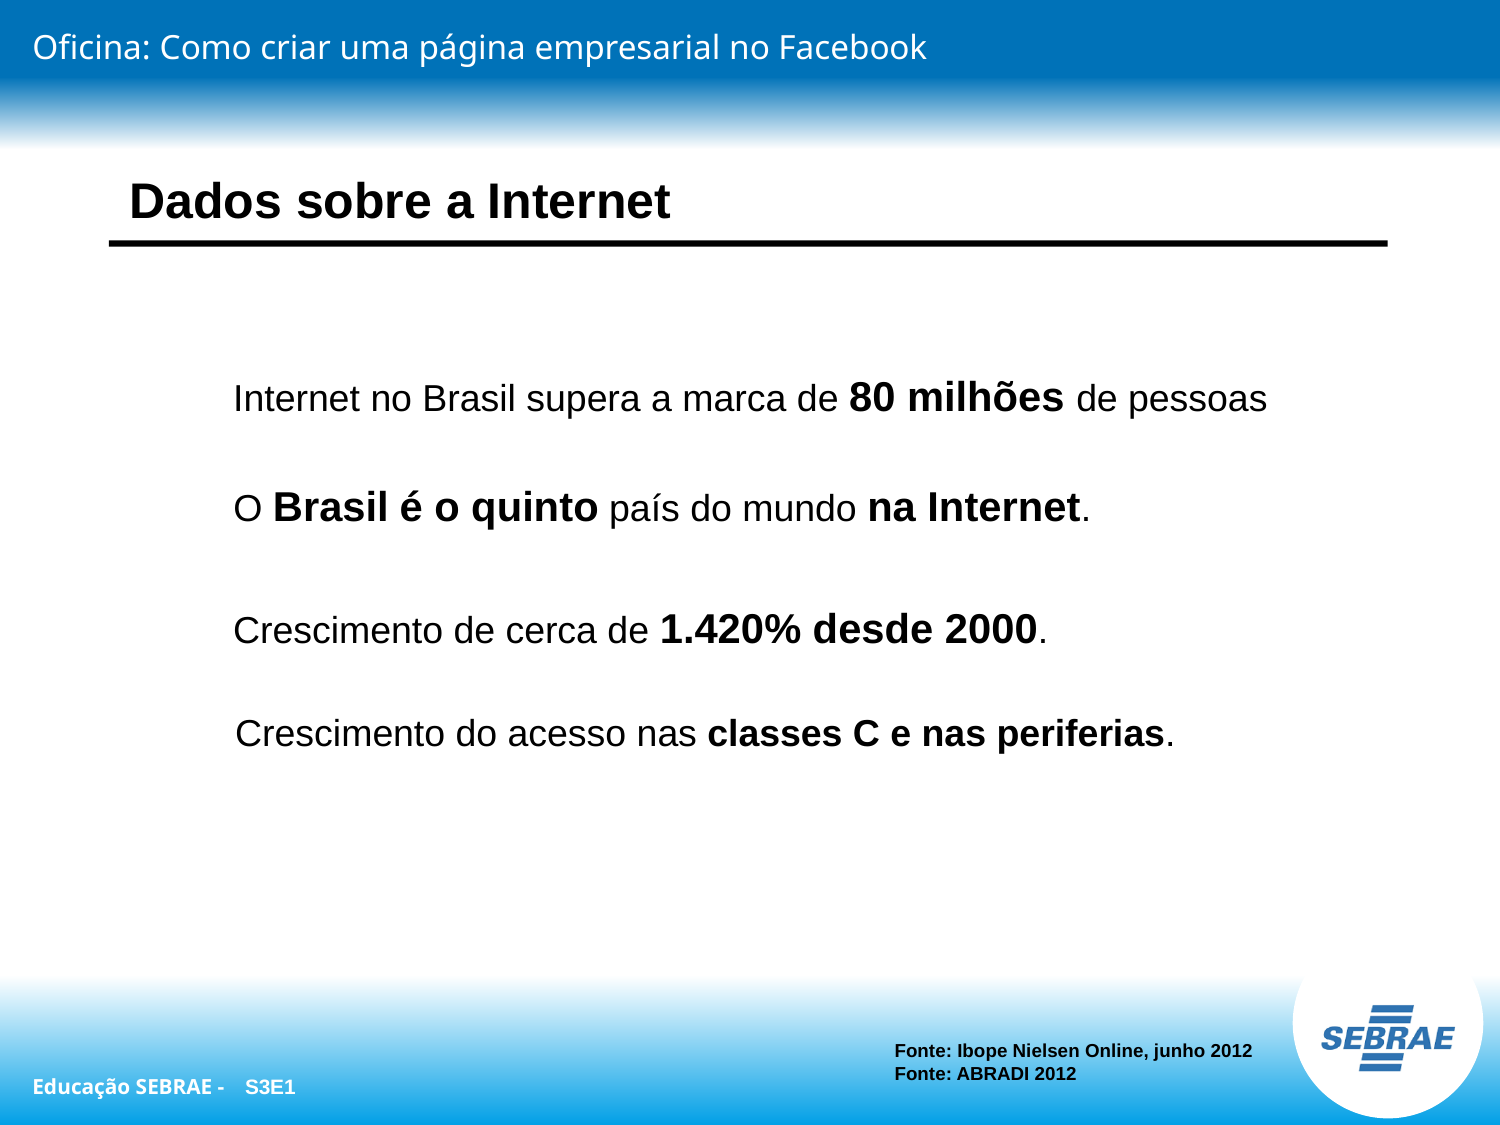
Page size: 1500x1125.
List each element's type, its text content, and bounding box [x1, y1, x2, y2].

text_box O Brasil é o quinto país do mundo na Internet. [218, 471, 1273, 537]
text_box Fonte: Ibope Nielsen Online, junho 2012 Fonte: ABRADI 2012 [879, 1031, 1277, 1092]
picture [1316, 999, 1463, 1076]
text_box Internet no Brasil supera a marca de 80 milhões de pessoas [218, 362, 1336, 427]
text_box Crescimento do acesso nas classes C e nas periferias. [220, 701, 1416, 762]
text_box Crescimento de cerca de 1.420% desde 2000. [218, 594, 1189, 660]
text_box S3E1 [230, 1065, 337, 1106]
text_box Dados sobre a Internet [115, 160, 701, 236]
